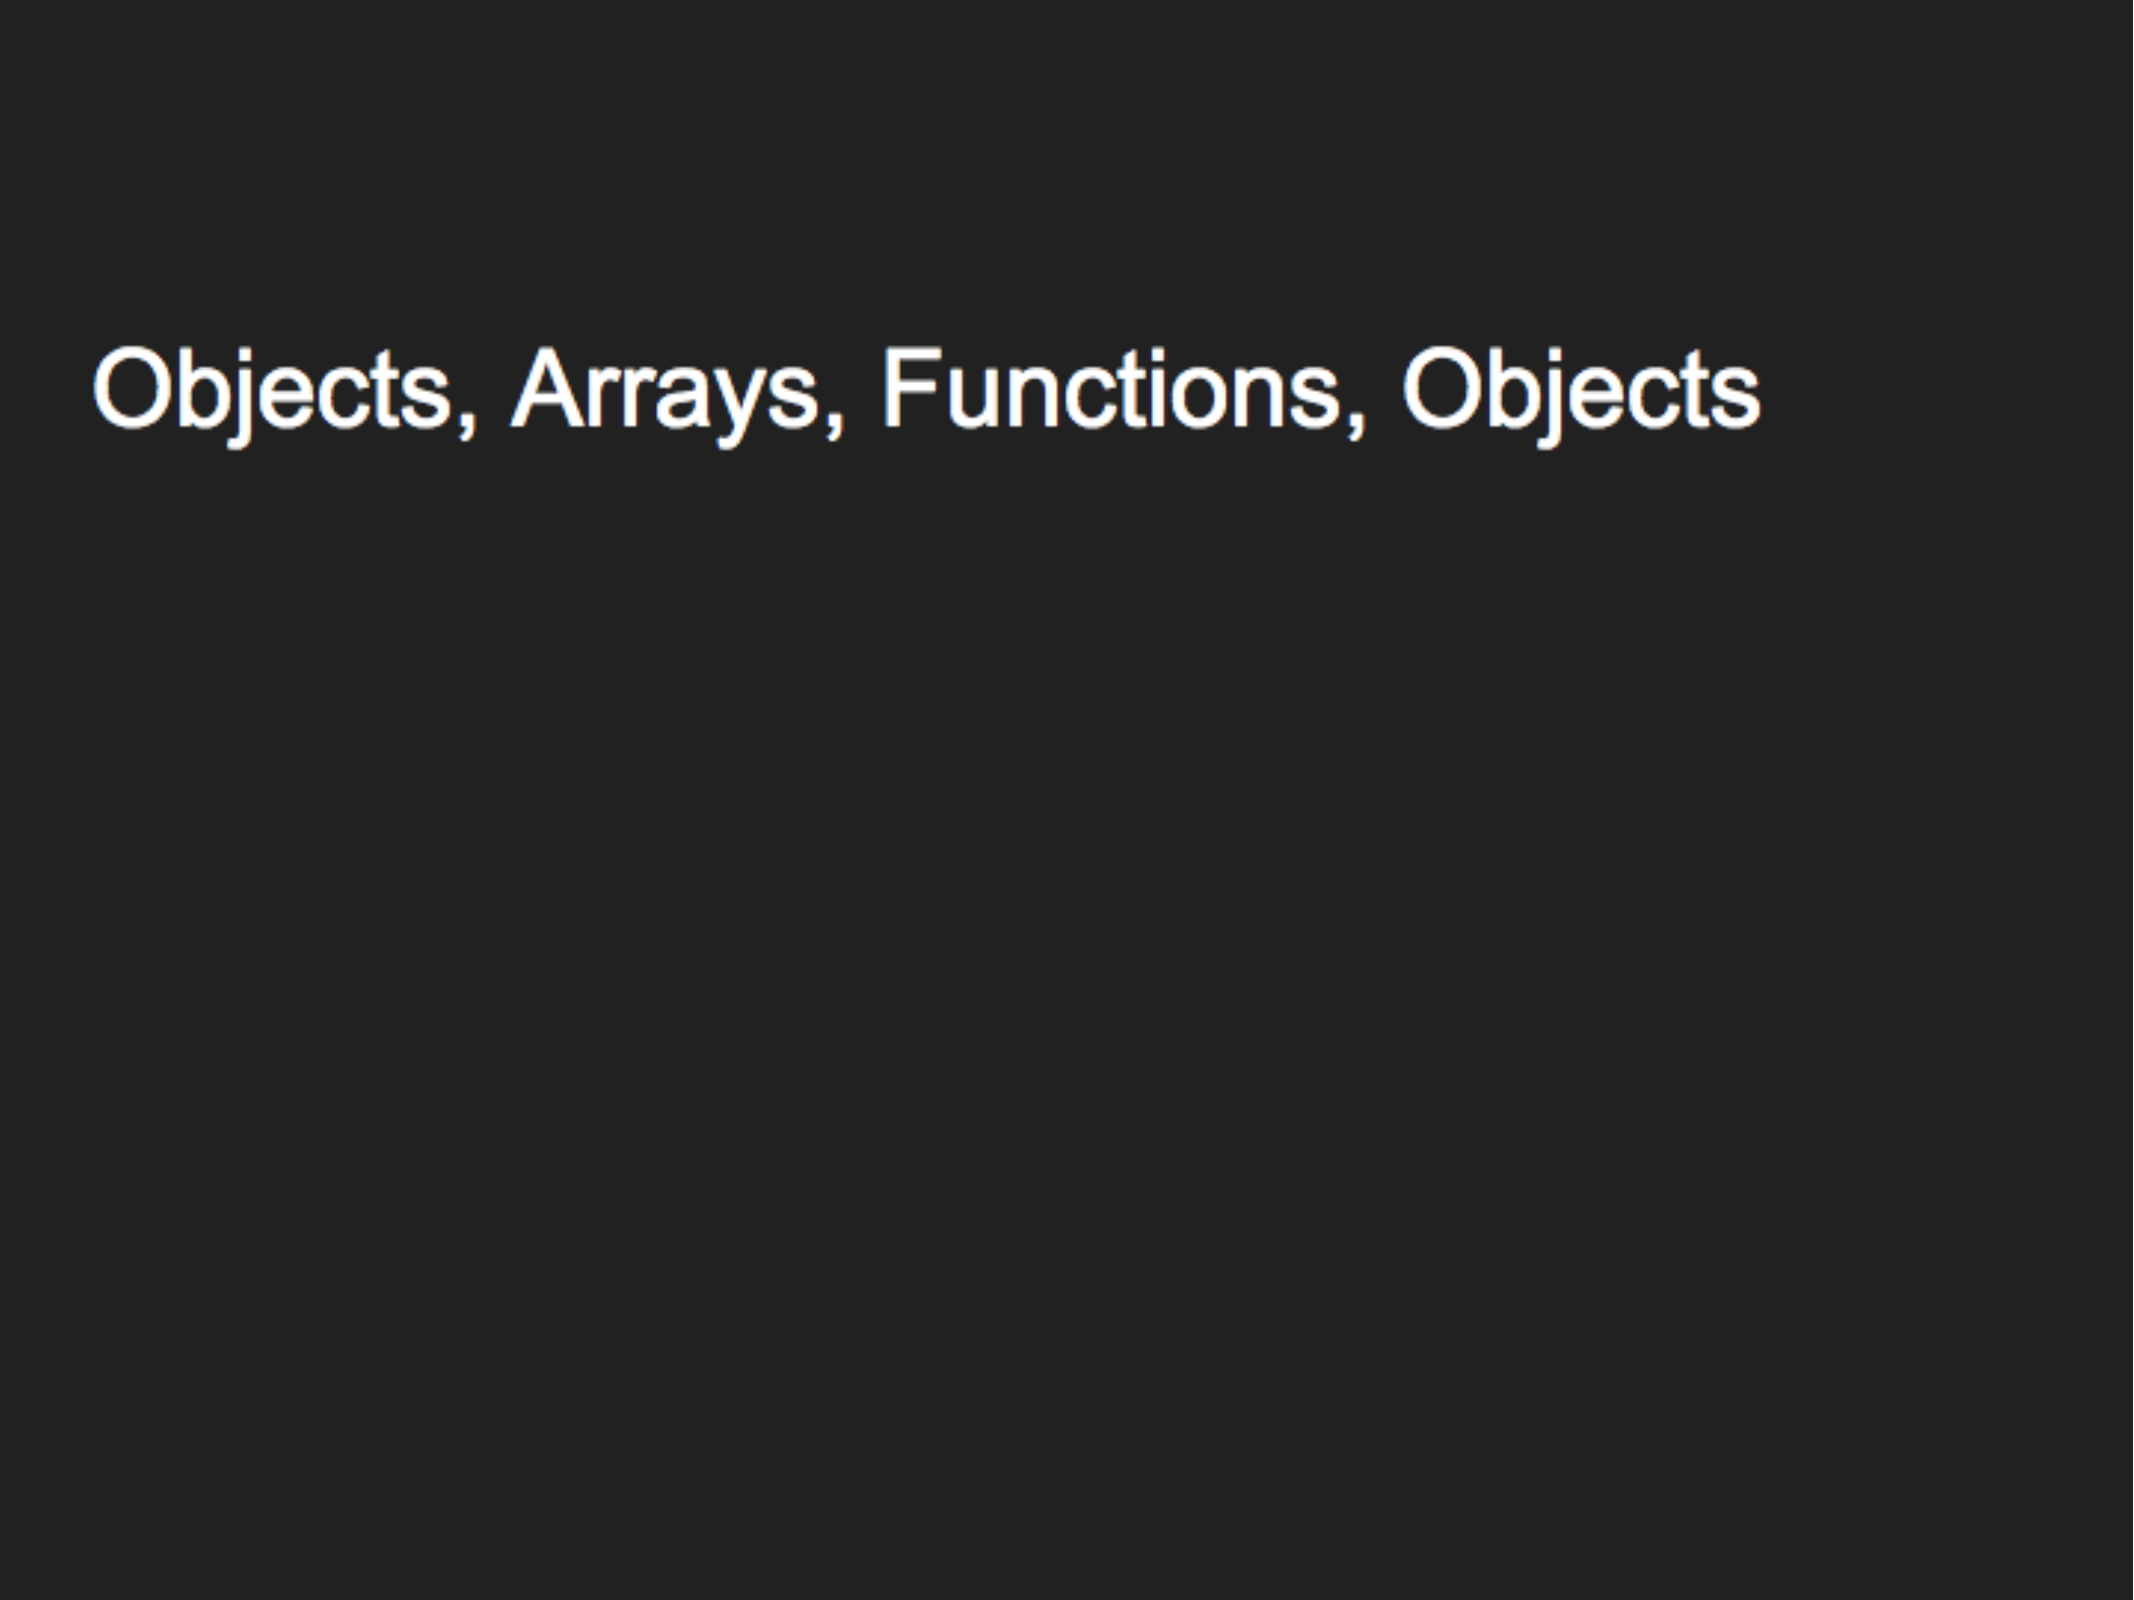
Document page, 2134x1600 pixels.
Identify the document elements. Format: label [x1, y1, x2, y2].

picture [0, 199, 1956, 474]
